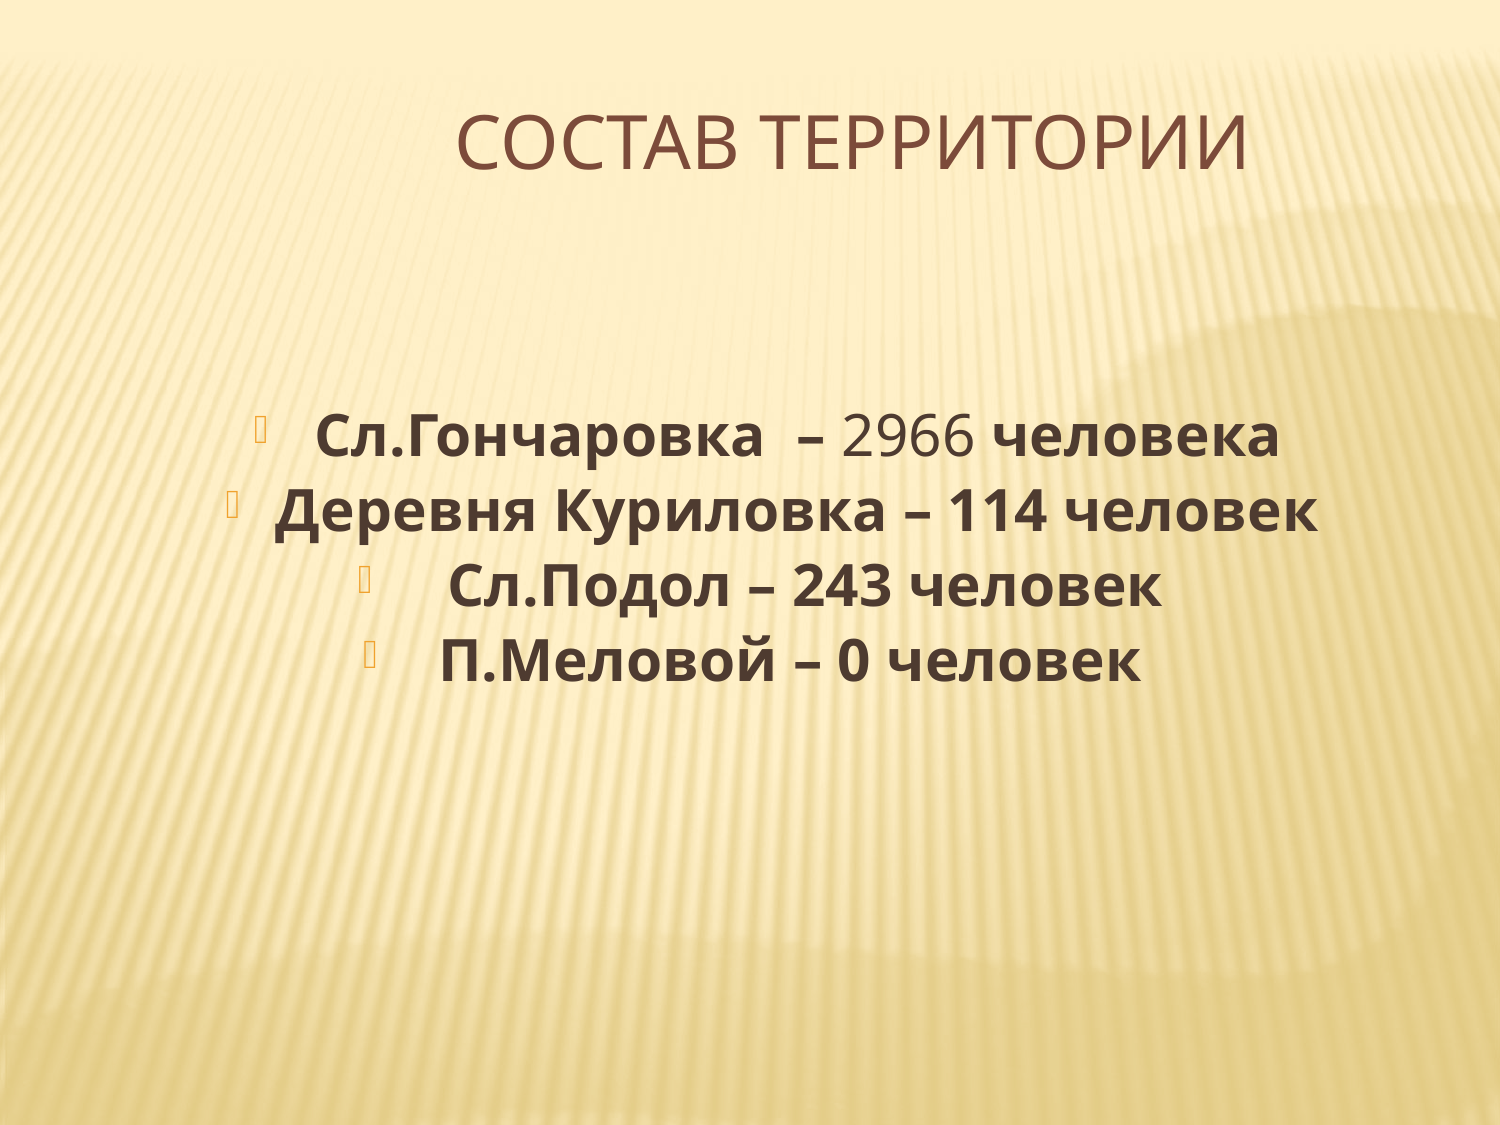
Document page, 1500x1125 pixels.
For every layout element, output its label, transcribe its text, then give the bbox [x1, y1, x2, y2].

title СОСТАВ ТЕРРИТОРИИ [225, 45, 1500, 234]
list Сл.Гончаровка – 2966 человека Деревня Куриловка – 114 человек Сл.Подол – 243 человек П.Меловой – 0 человек [210, 398, 1336, 762]
